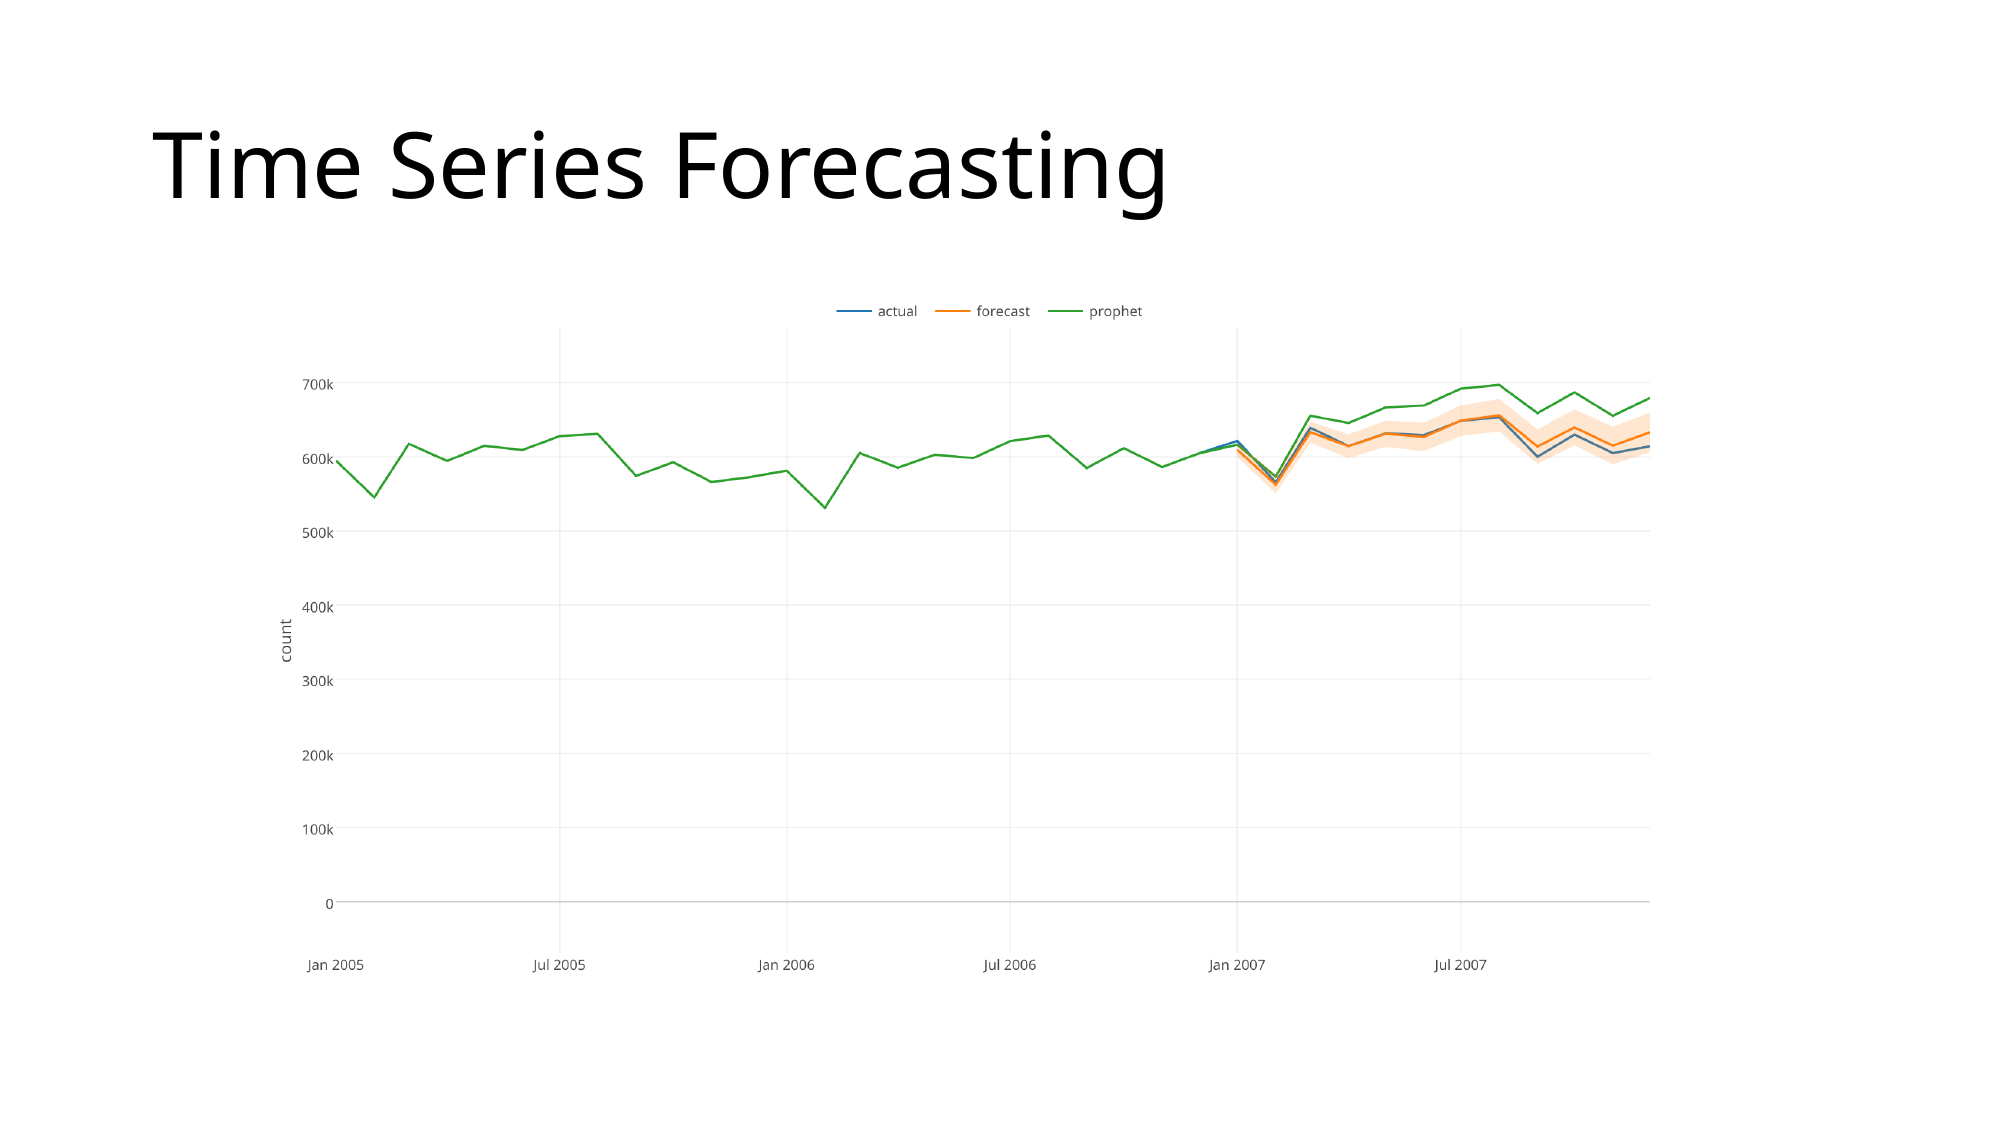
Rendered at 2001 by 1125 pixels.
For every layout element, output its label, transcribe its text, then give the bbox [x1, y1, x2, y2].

title Time Series Forecasting [137, 59, 1863, 278]
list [246, 277, 1672, 992]
